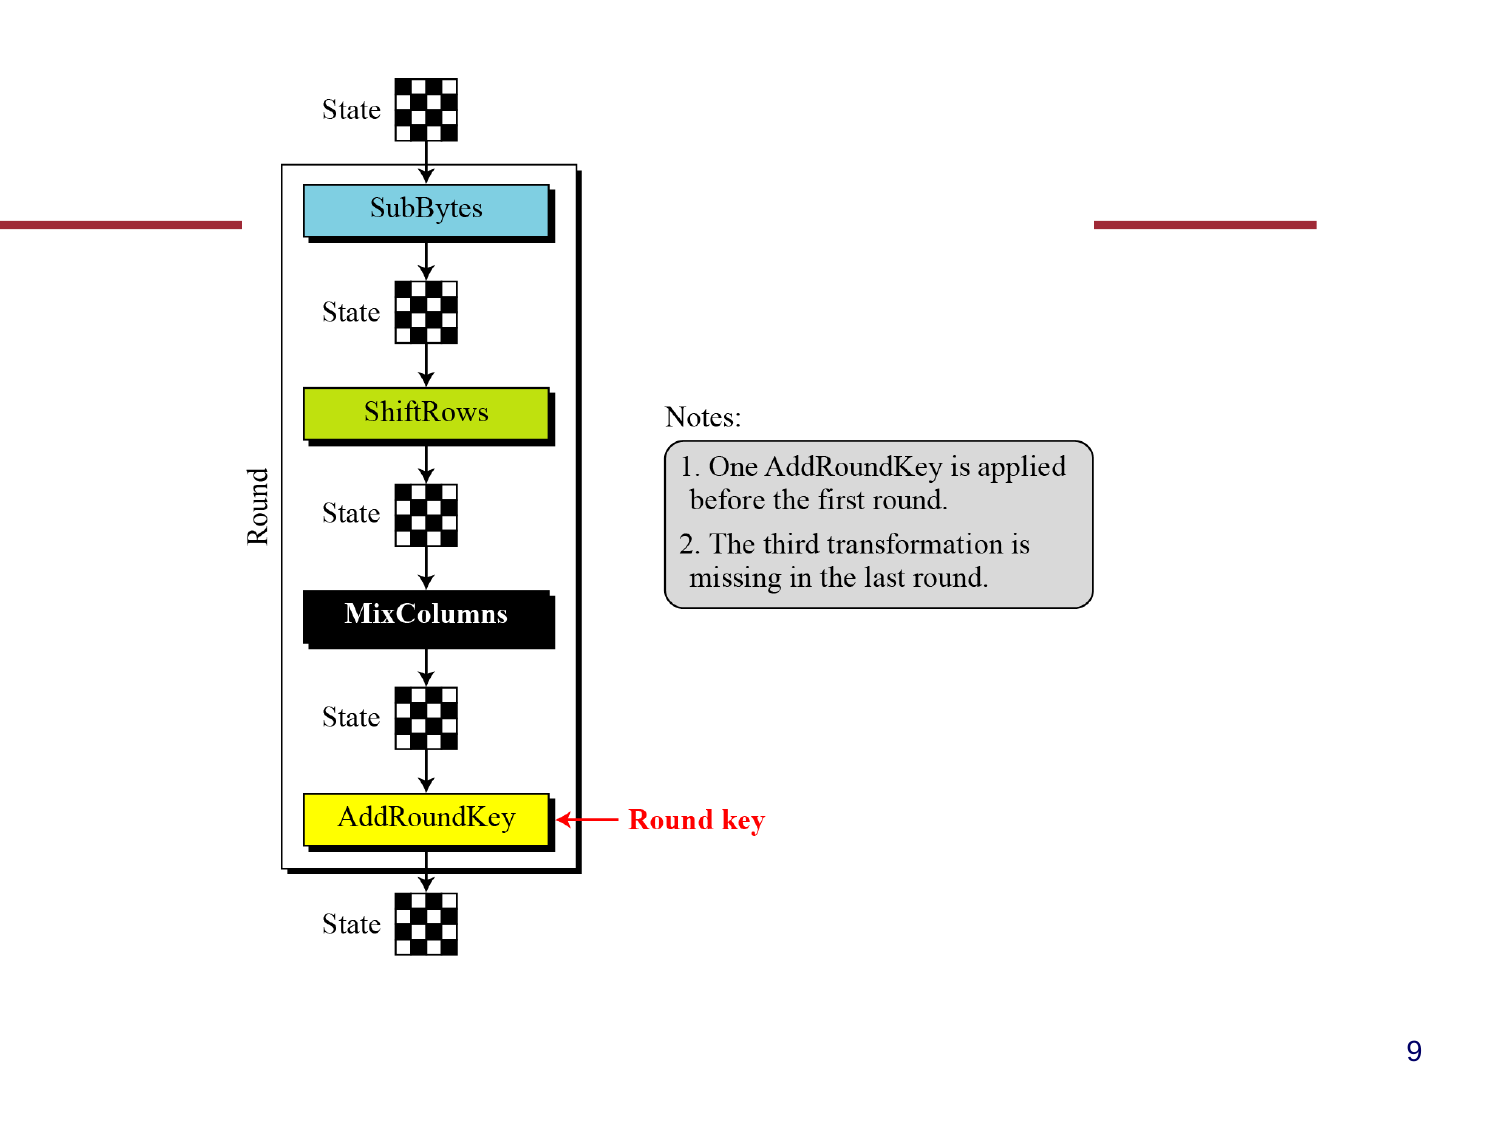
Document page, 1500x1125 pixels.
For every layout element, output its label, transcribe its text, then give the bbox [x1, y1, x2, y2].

slide_number 9 [1125, 1012, 1438, 1088]
picture [241, 77, 1095, 957]
